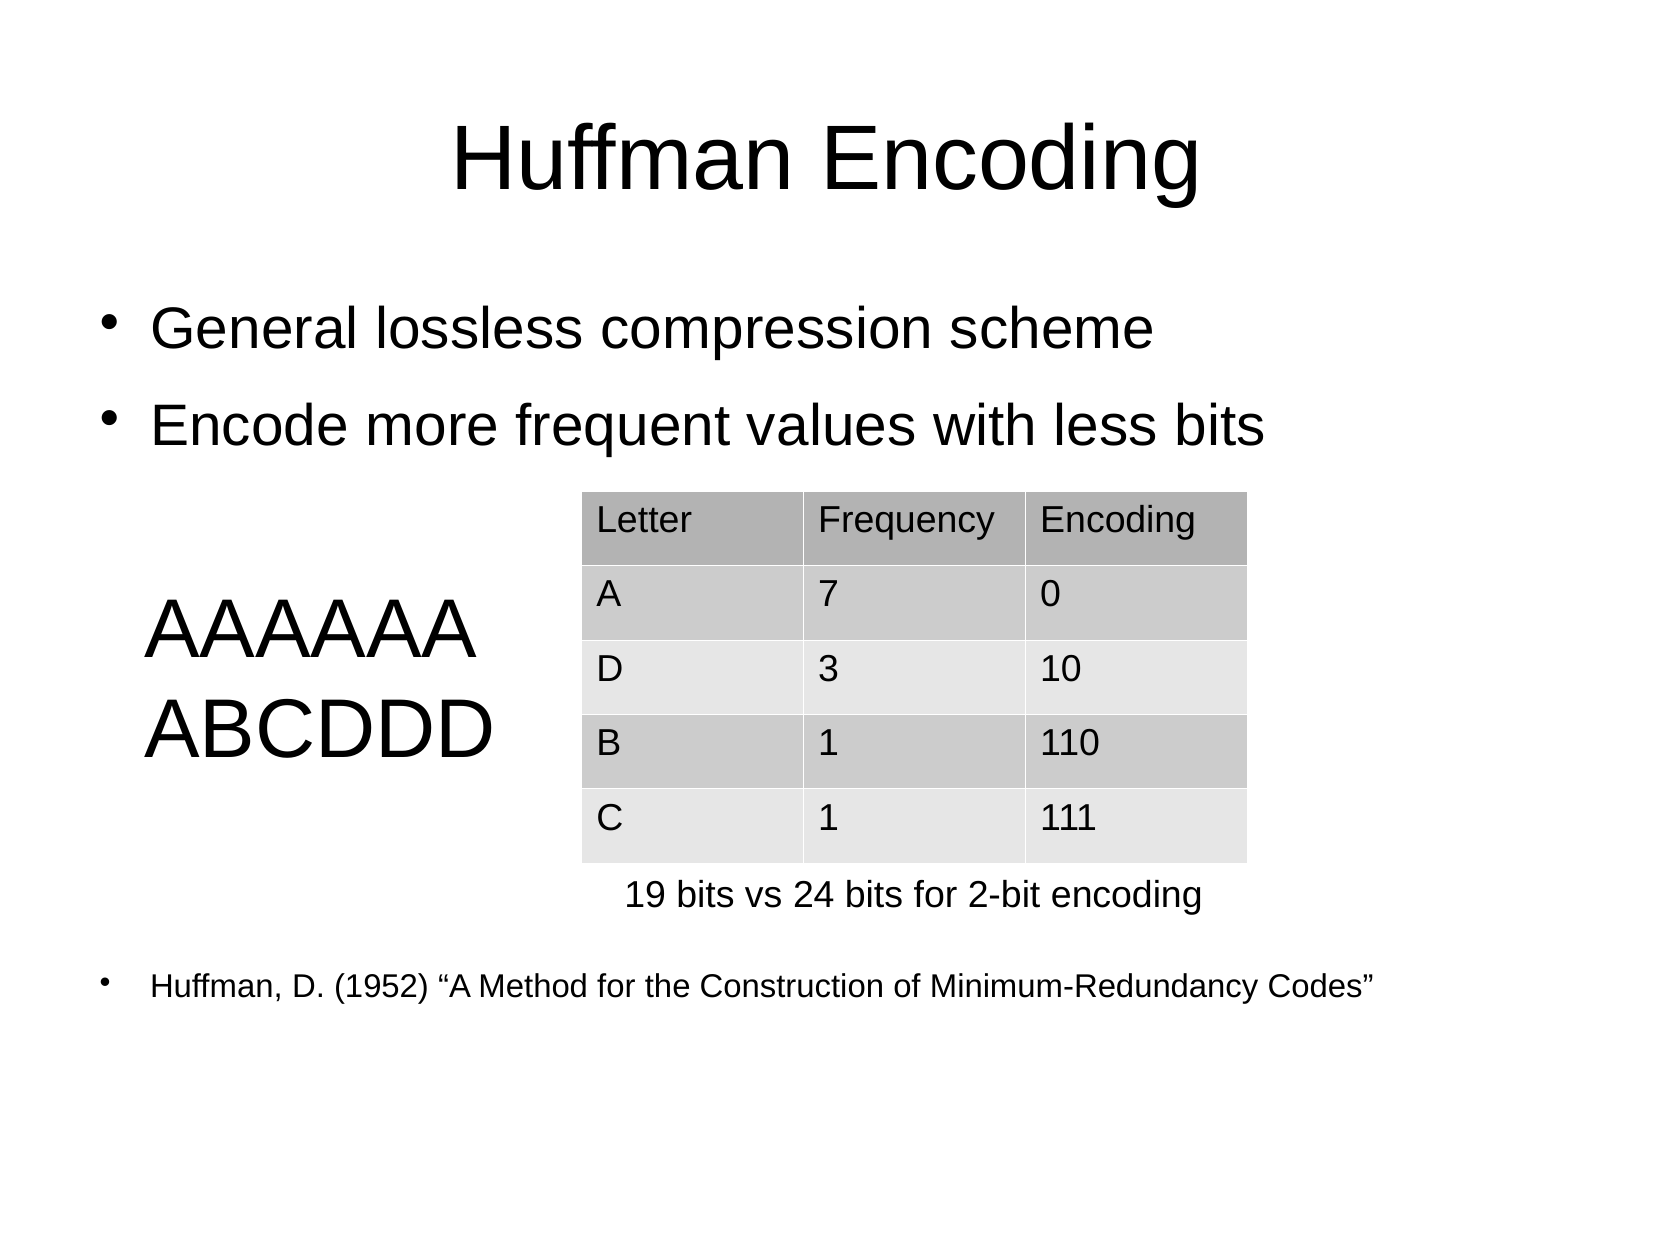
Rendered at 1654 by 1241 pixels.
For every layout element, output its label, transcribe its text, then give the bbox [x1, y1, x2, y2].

text_box General lossless compression scheme Encode more frequent values with less bits Huffman, D. (1952) “A Method for the Construction of Minimum-Redundancy Codes” [82, 290, 1571, 1010]
text_box AAAAAAABCDDD [129, 566, 532, 768]
text_box Huffman Encoding [82, 49, 1571, 257]
table_cell 111 [1026, 789, 1247, 862]
table_cell 3 [804, 641, 1025, 714]
table_header Letter [582, 492, 803, 565]
table_cell A [582, 566, 803, 640]
table_cell 110 [1026, 715, 1247, 788]
table_cell 7 [804, 566, 1025, 640]
table_cell 10 [1026, 641, 1247, 714]
table_cell B [582, 715, 803, 788]
table_header Encoding [1026, 492, 1247, 565]
table_header Frequency [804, 492, 1025, 565]
table_cell C [582, 789, 803, 863]
text_box 19 bits vs 24 bits for 2-bit encoding [609, 862, 1248, 962]
table_cell D [582, 641, 803, 714]
table_cell 0 [1026, 566, 1247, 640]
table_cell 1 [804, 715, 1025, 788]
table_cell 1 [804, 789, 1025, 862]
